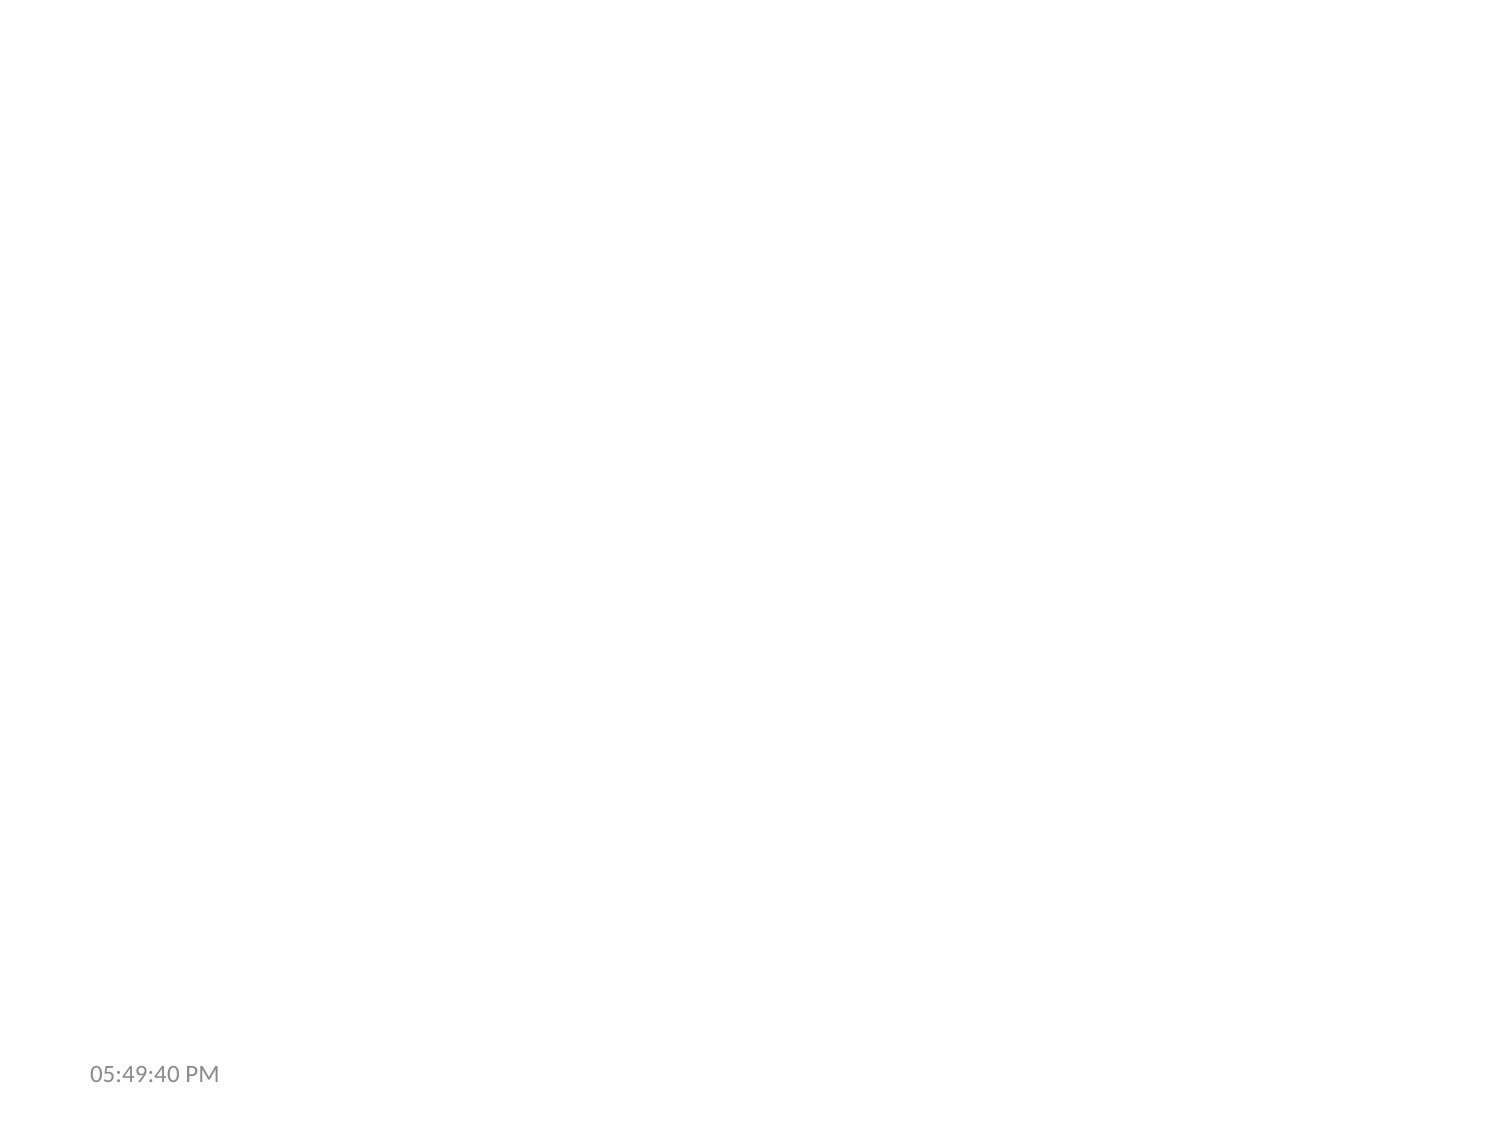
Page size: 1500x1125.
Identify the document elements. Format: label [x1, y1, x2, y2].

slide_number [75, 1042, 425, 1103]
